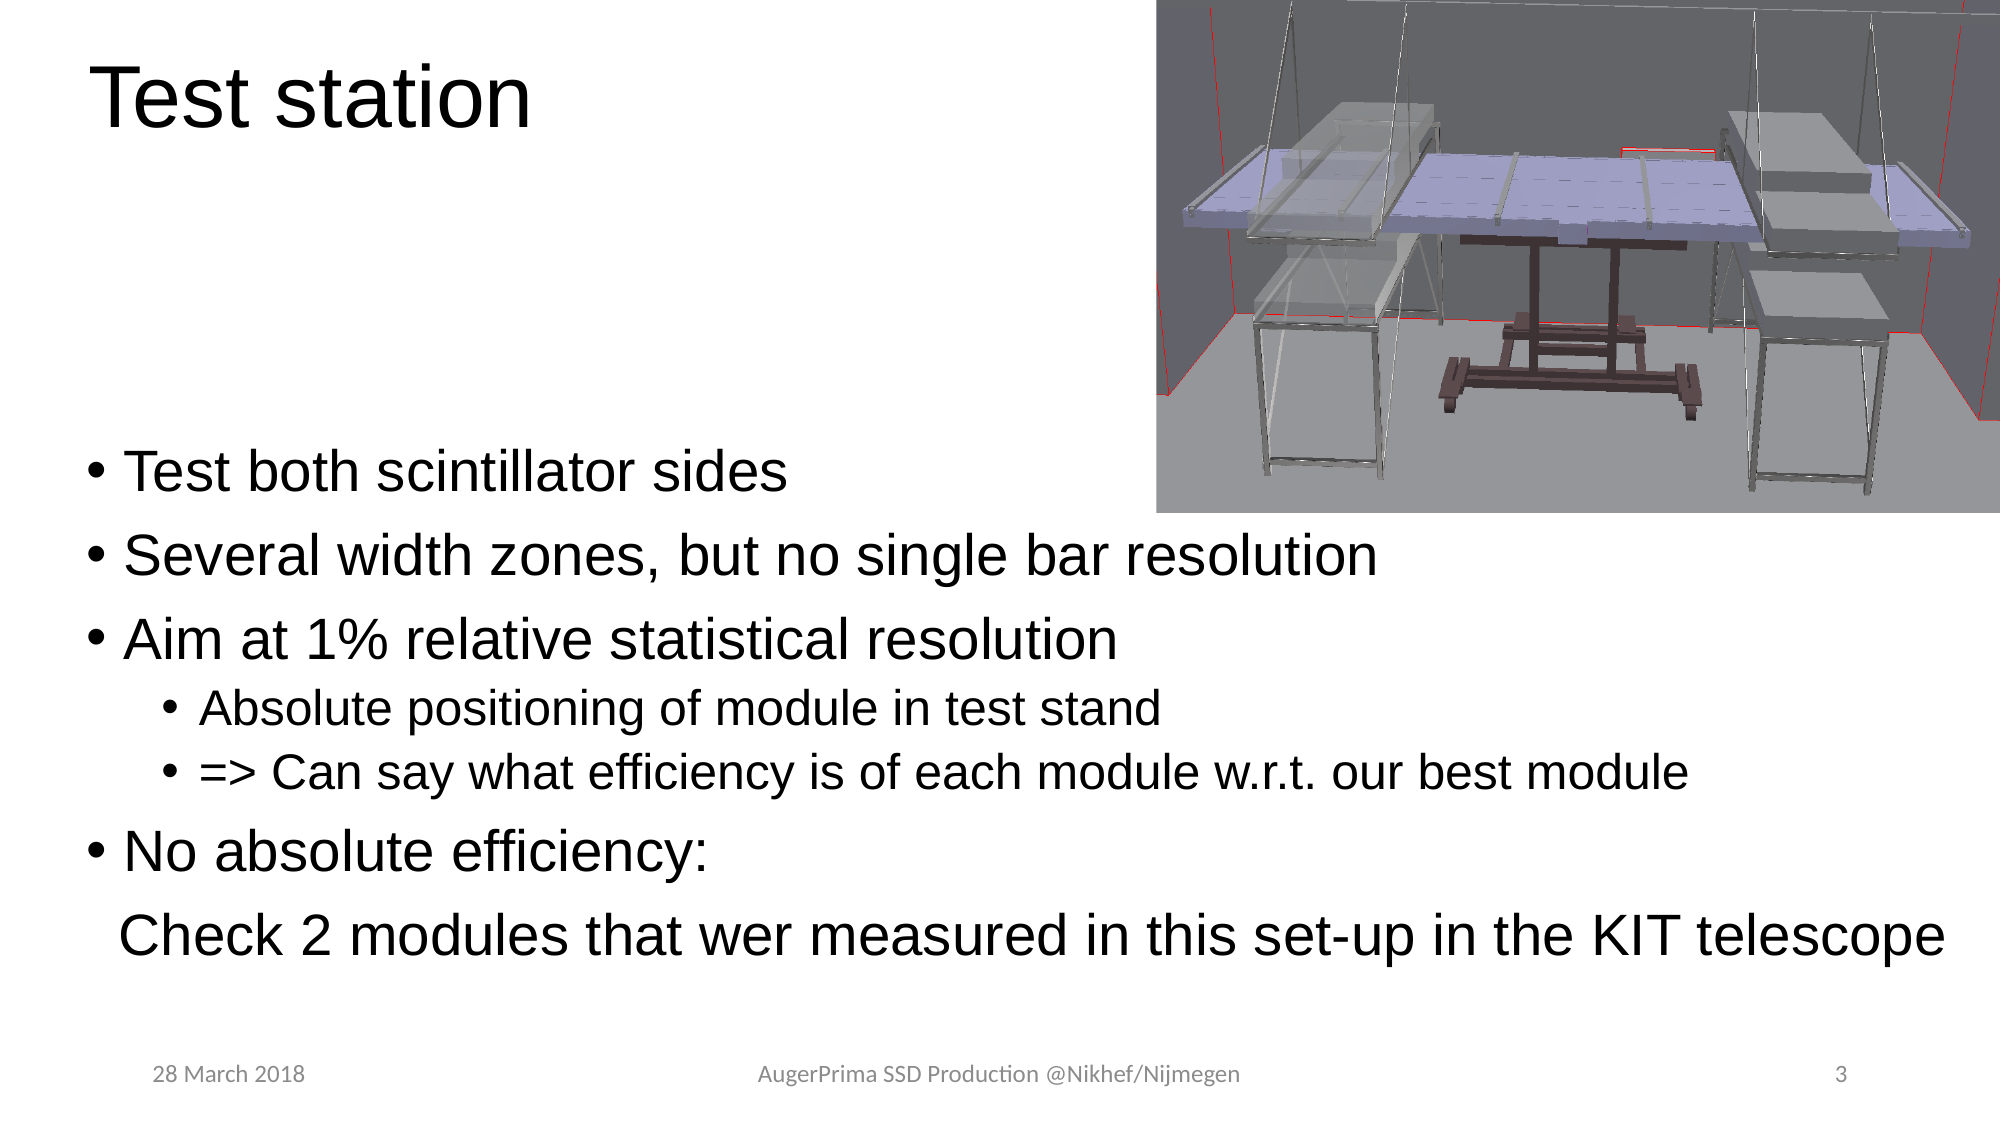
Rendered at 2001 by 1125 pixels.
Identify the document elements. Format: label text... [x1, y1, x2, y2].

footer AugerPrima SSD Production @Nikhef/Nijmegen [662, 1042, 1338, 1103]
slide_number 3 [1412, 1042, 1863, 1103]
title Test station [73, 43, 1156, 154]
list Test both scintillator sides Several width zones, but no single bar resolution Aim at 1% relative statistical resolution Absolute positioning of module in test stand => Can say what efficiency is of each module w.r.t. our best module No absolute efficiency: Check 2 modules that wer measured in this set-up in the KIT telescope [71, 434, 2000, 1037]
picture [1156, 0, 2000, 513]
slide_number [137, 1042, 588, 1103]
